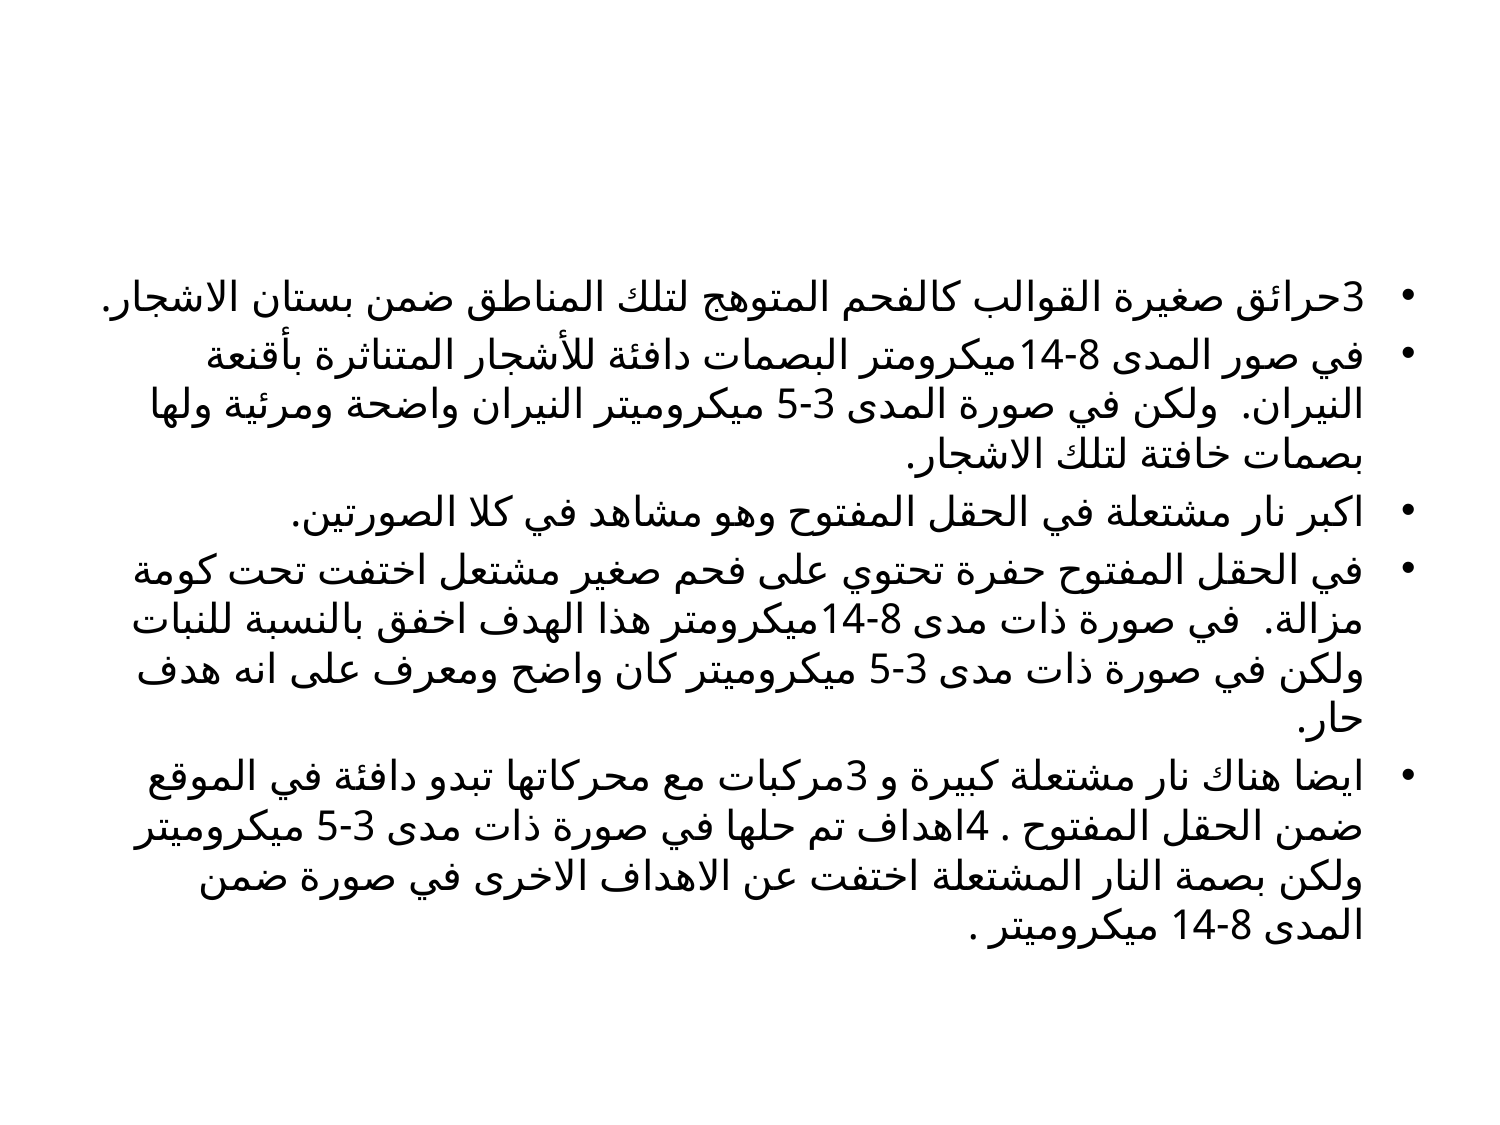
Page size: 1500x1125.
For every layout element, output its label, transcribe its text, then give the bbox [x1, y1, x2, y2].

list 3حرائق صغيرة القوالب كالفحم المتوهج لتلك المناطق ضمن بستان الاشجار. في صور المدى 8-14ميكرومتر البصمات دافئة للأشجار المتناثرة بأقنعة النيران. ولكن في صورة المدى 3-5 ميكروميتر النيران واضحة ومرئية ولها بصمات خافتة لتلك الاشجار. اكبر نار مشتعلة في الحقل المفتوح وهو مشاهد في كلا الصورتين. في الحقل المفتوح حفرة تحتوي على فحم صغير مشتعل اختفت تحت كومة مزالة. في صورة ذات مدى 8-14ميكرومتر هذا الهدف اخفق بالنسبة للنبات ولكن في صورة ذات مدى 3-5 ميكروميتر كان واضح ومعرف على انه هدف حار. ايضا هناك نار مشتعلة كبيرة و 3مركبات مع محركاتها تبدو دافئة في الموقع ضمن الحقل المفتوح . 4اهداف تم حلها في صورة ذات مدى 3-5 ميكروميتر ولكن بصمة النار المشتعلة اختفت عن الاهداف الاخرى في صورة ضمن المدى 8-14 ميكروميتر . [75, 262, 1425, 1005]
